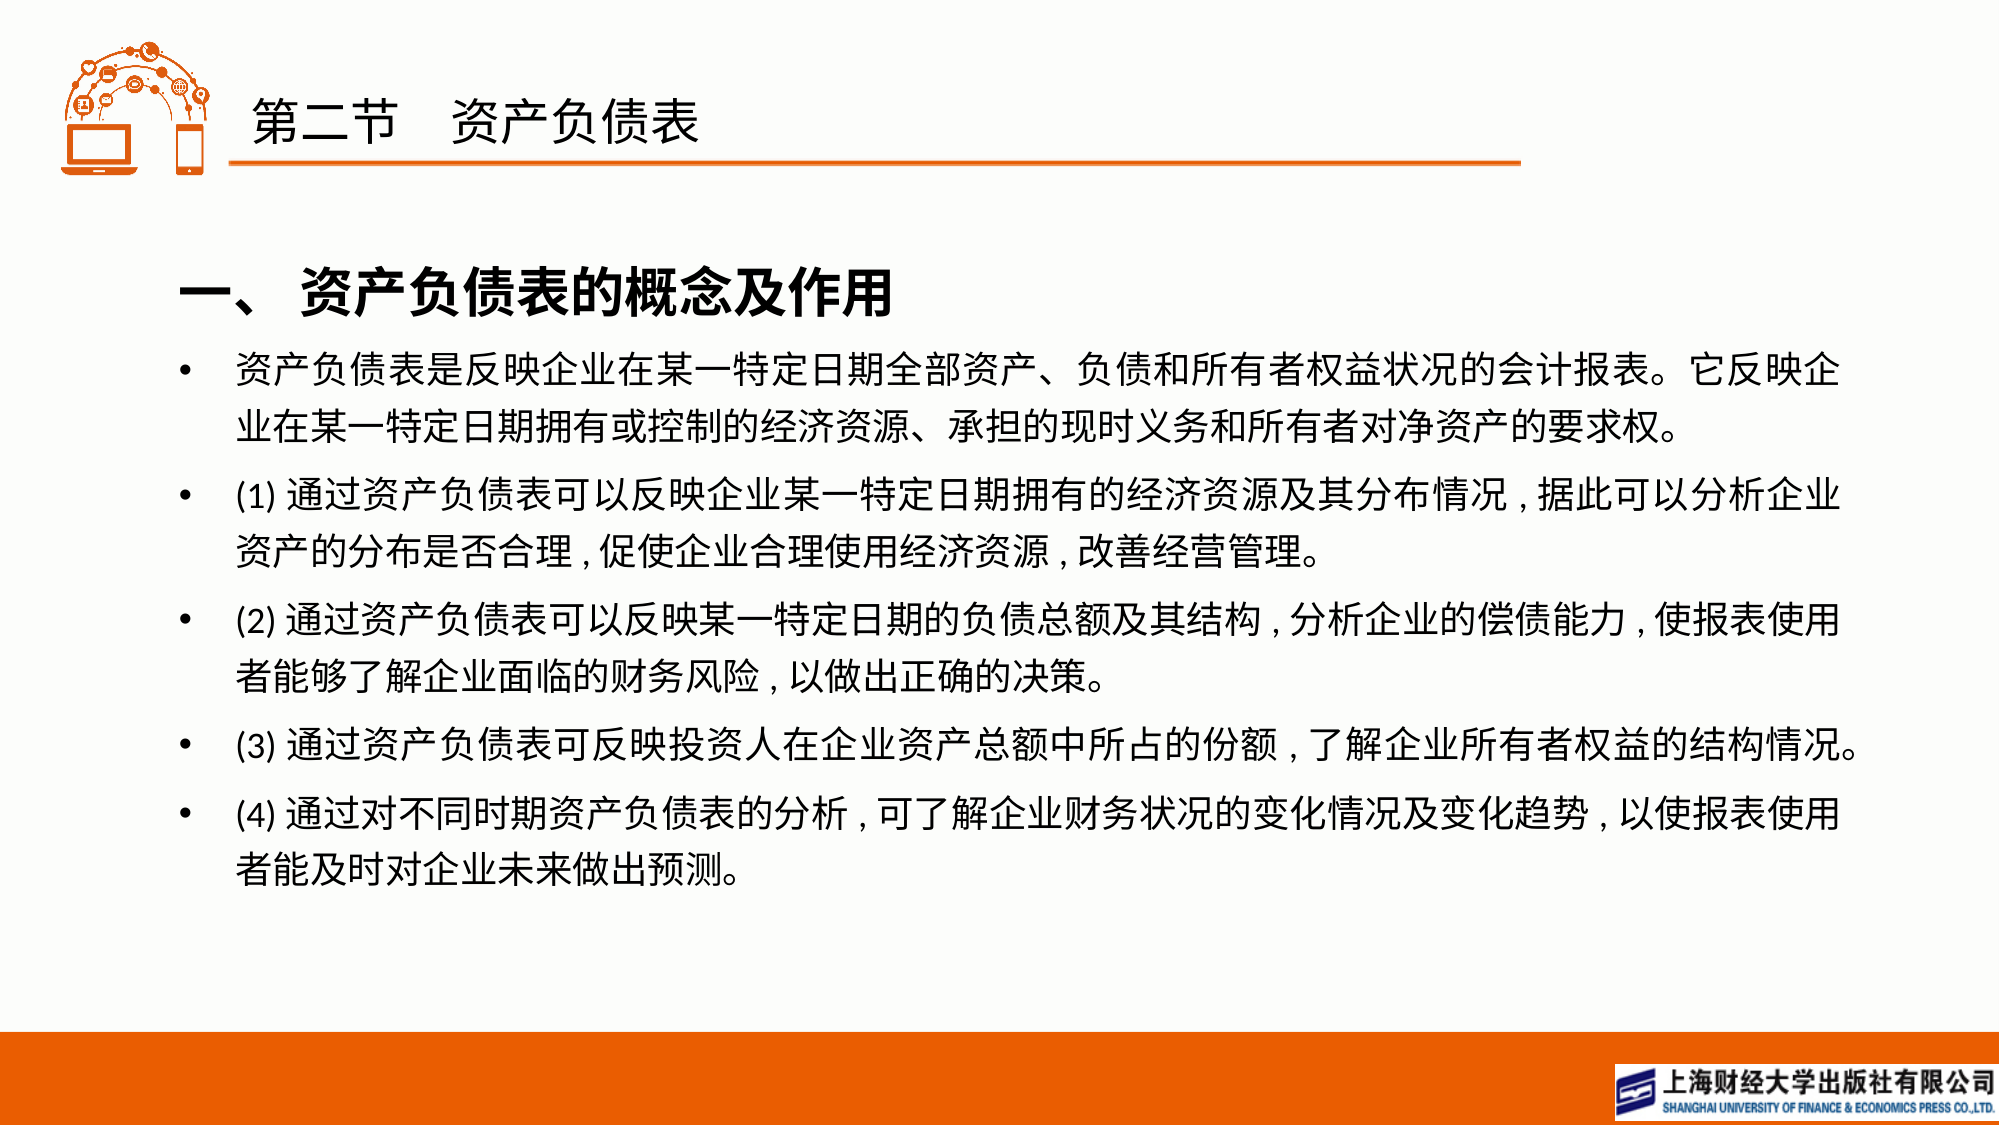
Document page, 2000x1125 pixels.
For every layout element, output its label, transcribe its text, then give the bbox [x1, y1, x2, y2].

title 第二节 资产负债表 [235, 82, 1605, 189]
picture [0, 0, 2000, 1125]
list 一、 资产负债表的概念及作用 资产负债表是反映企业在某一特定日期全部资产、负债和所有者权益状况的会计报表。它反映企业在某一特定日期拥有或控制的经济资源、承担的现时义务和所有者对净资产的要求权。 (1)通过资产负债表可以反映企业某一特定日期拥有的经济资源及其分布情况,据此可以分析企业资产的分布是否合理,促使企业合理使用经济资源,改善经营管理。 (2)通过资产负债表可以反映某一特定日期的负债总额及其结构,分析企业的偿债能力,使报表使用者能够了解企业面临的财务风险,以做出正确的决策。 (3)通过资产负债表可反映投资人在企业资产总额中所占的份额,了解企业所有者权益的结构情况。 (4)通过对不同时期资产负债表的分析,可了解企业财务状况的变化情况及变化趋势,以使报表使用者能及时对企业未来做出预测。 [163, 227, 1858, 1049]
